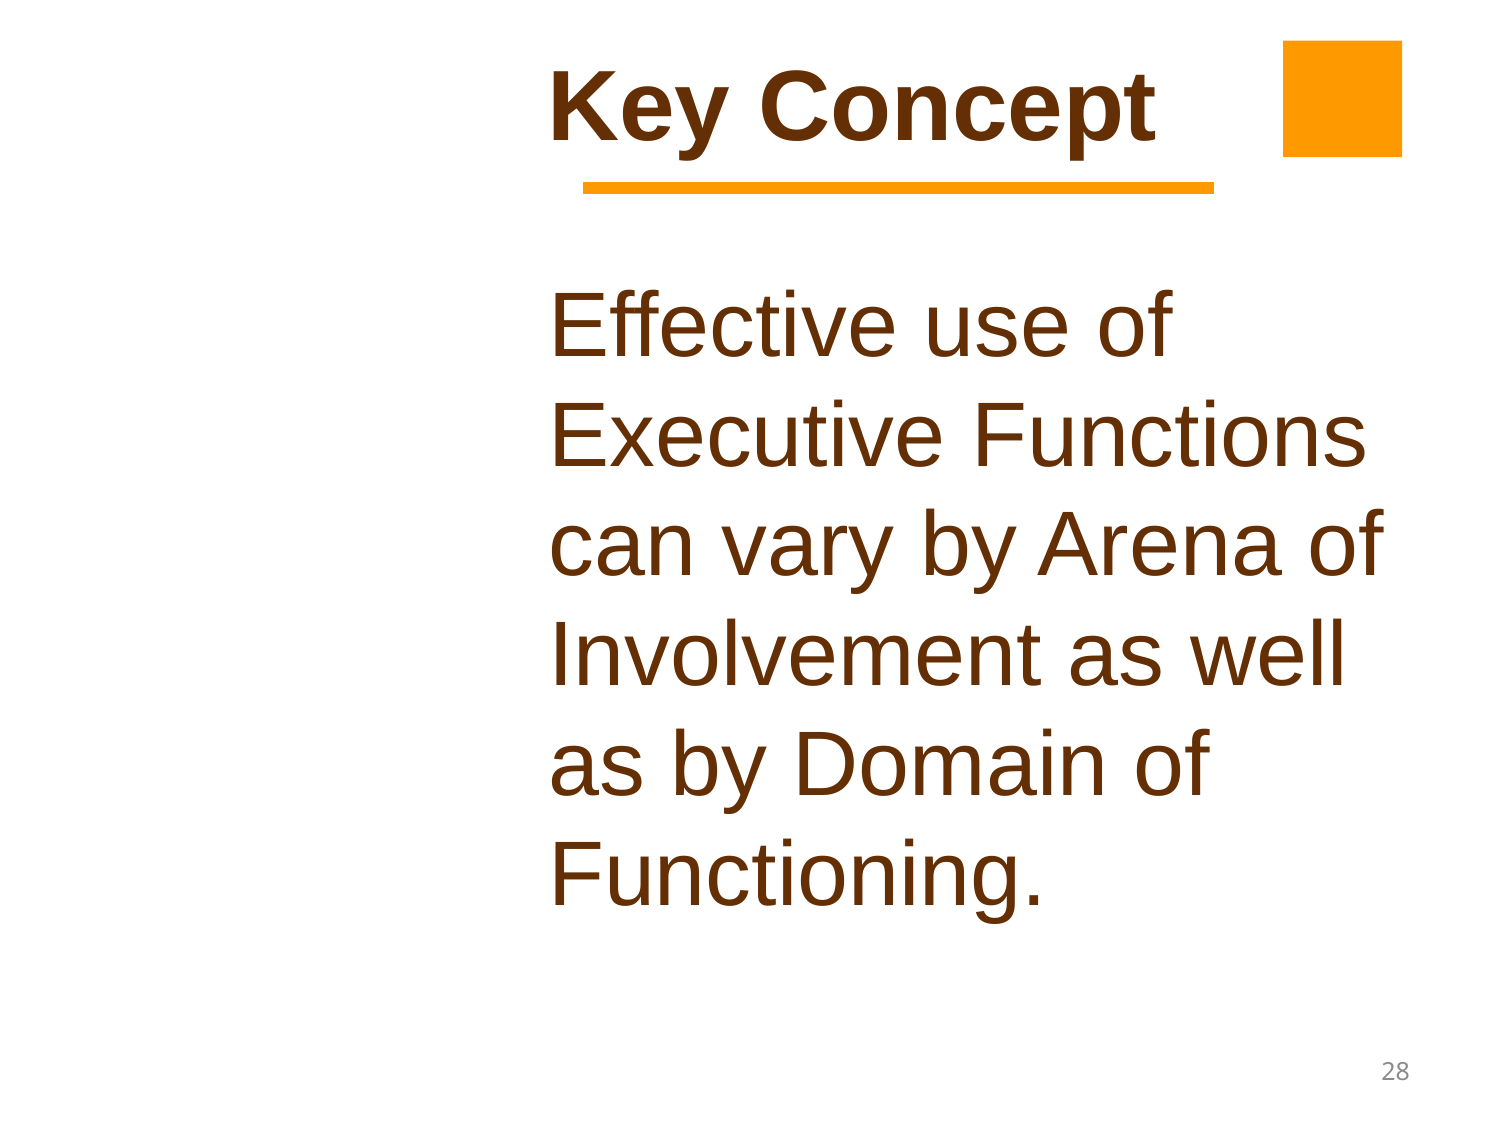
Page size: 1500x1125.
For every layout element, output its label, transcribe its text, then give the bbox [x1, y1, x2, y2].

text_box [1281, 38, 1404, 159]
text_box Key Concept [532, 33, 1173, 168]
slide_number 28 [1074, 1042, 1425, 1103]
text_box Effective use of Executive Functions can vary by Arena of Involvement as well as by Domain of Functioning. [533, 256, 1436, 932]
